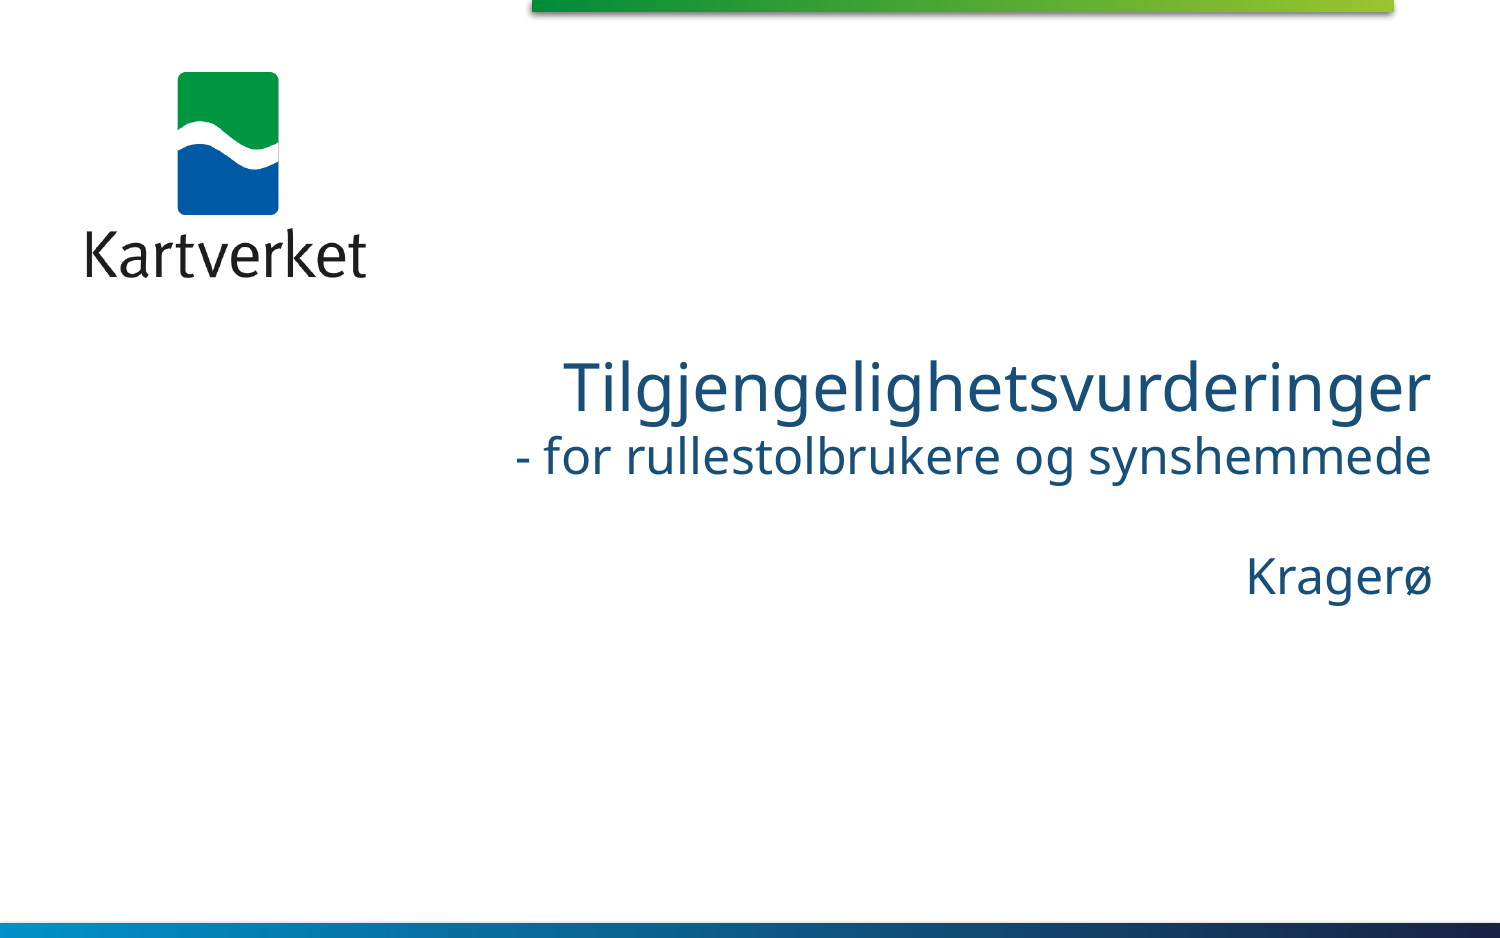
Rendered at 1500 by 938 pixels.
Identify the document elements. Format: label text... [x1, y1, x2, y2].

text_box Tilgjengelighetsvurderinger - for rullestolbrukere og synshemmede Kragerø [66, 337, 1449, 613]
